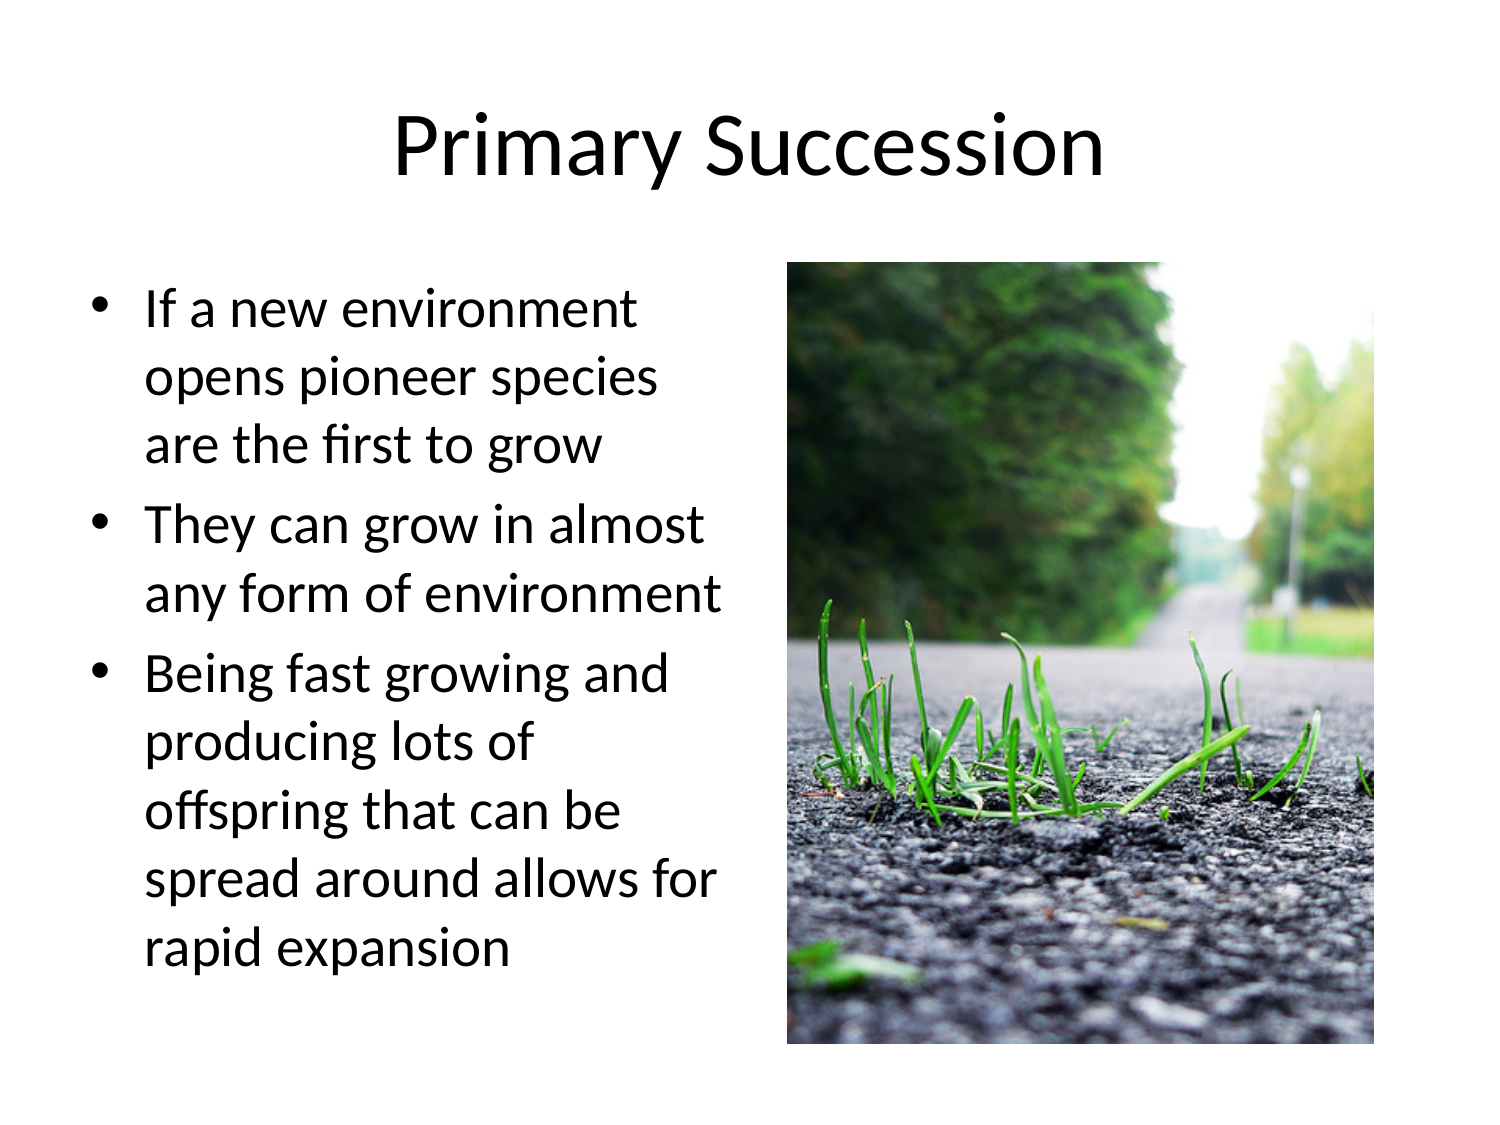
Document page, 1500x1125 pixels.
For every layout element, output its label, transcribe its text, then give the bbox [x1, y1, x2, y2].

title Primary Succession [75, 45, 1425, 233]
picture [787, 262, 1374, 1044]
list If a new environment opens pioneer species are the first to grow They can grow in almost any form of environment Being fast growing and producing lots of offspring that can be spread around allows for rapid expansion [75, 262, 738, 1005]
